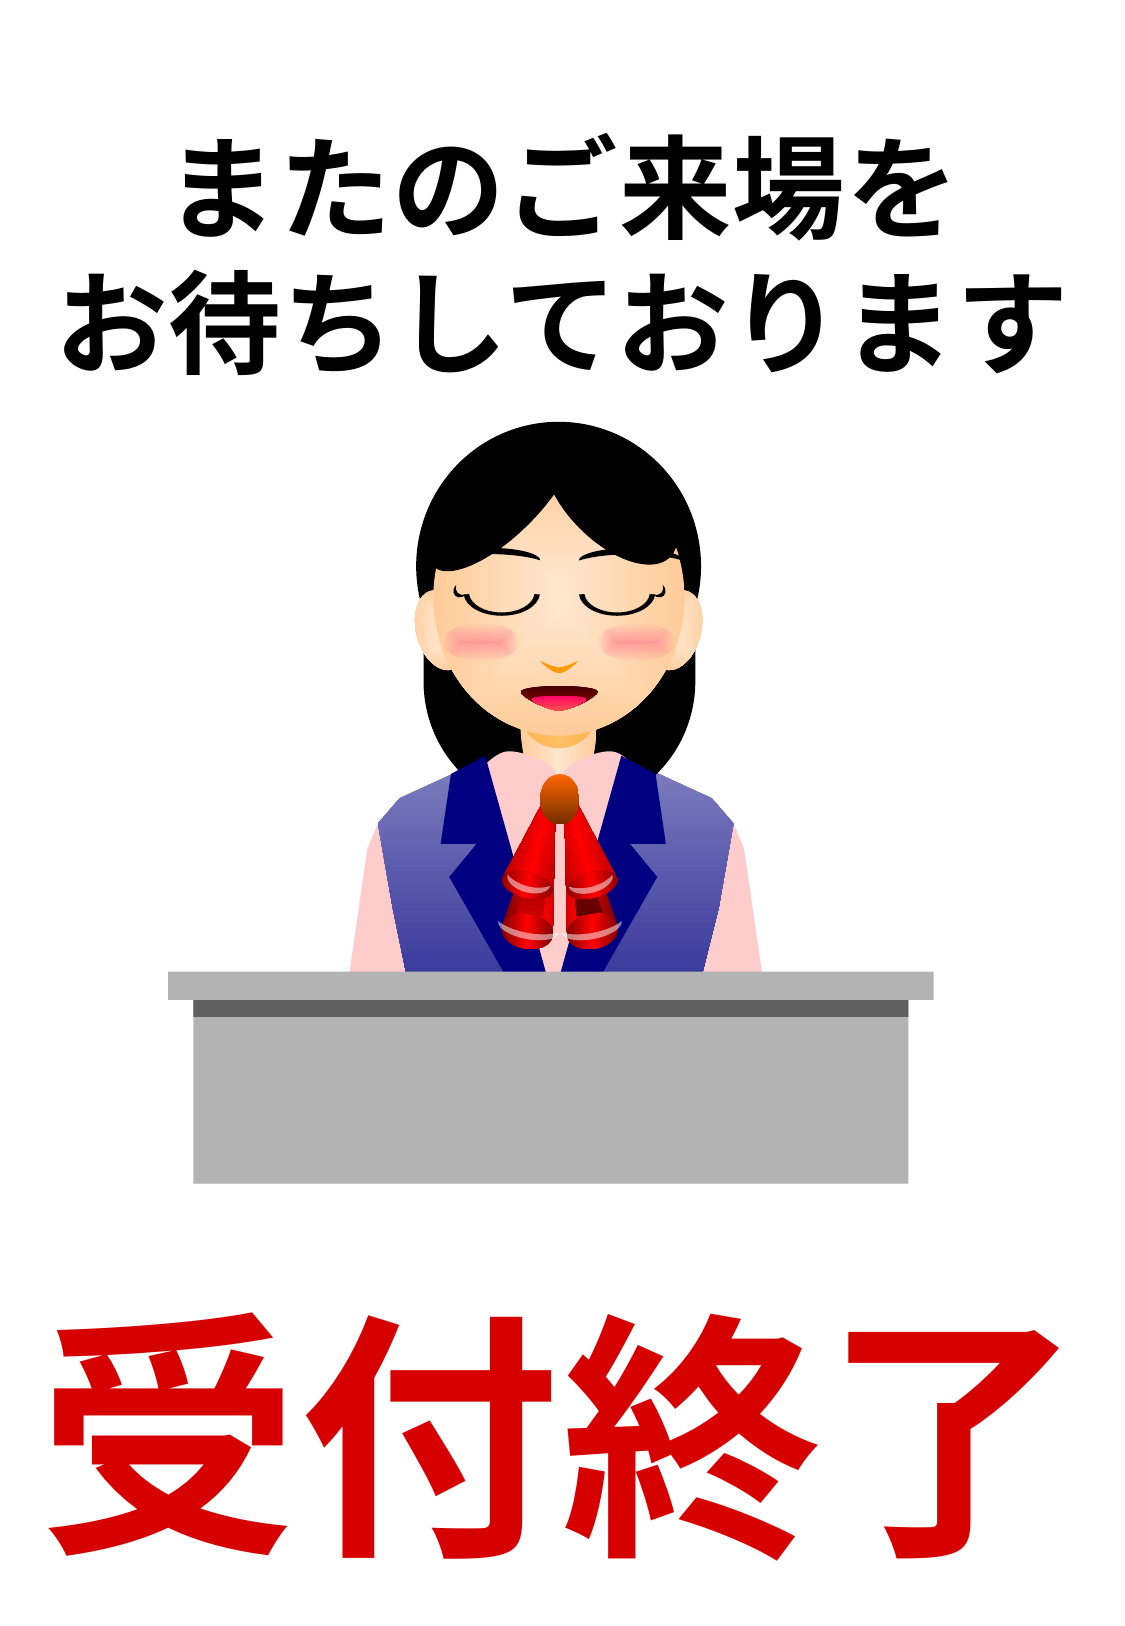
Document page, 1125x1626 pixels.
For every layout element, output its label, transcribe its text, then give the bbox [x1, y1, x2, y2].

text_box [167, 421, 934, 1184]
text_box 受付終了 [23, 1267, 1104, 1595]
text_box またのご来場を お待ちしております [0, 110, 1125, 396]
